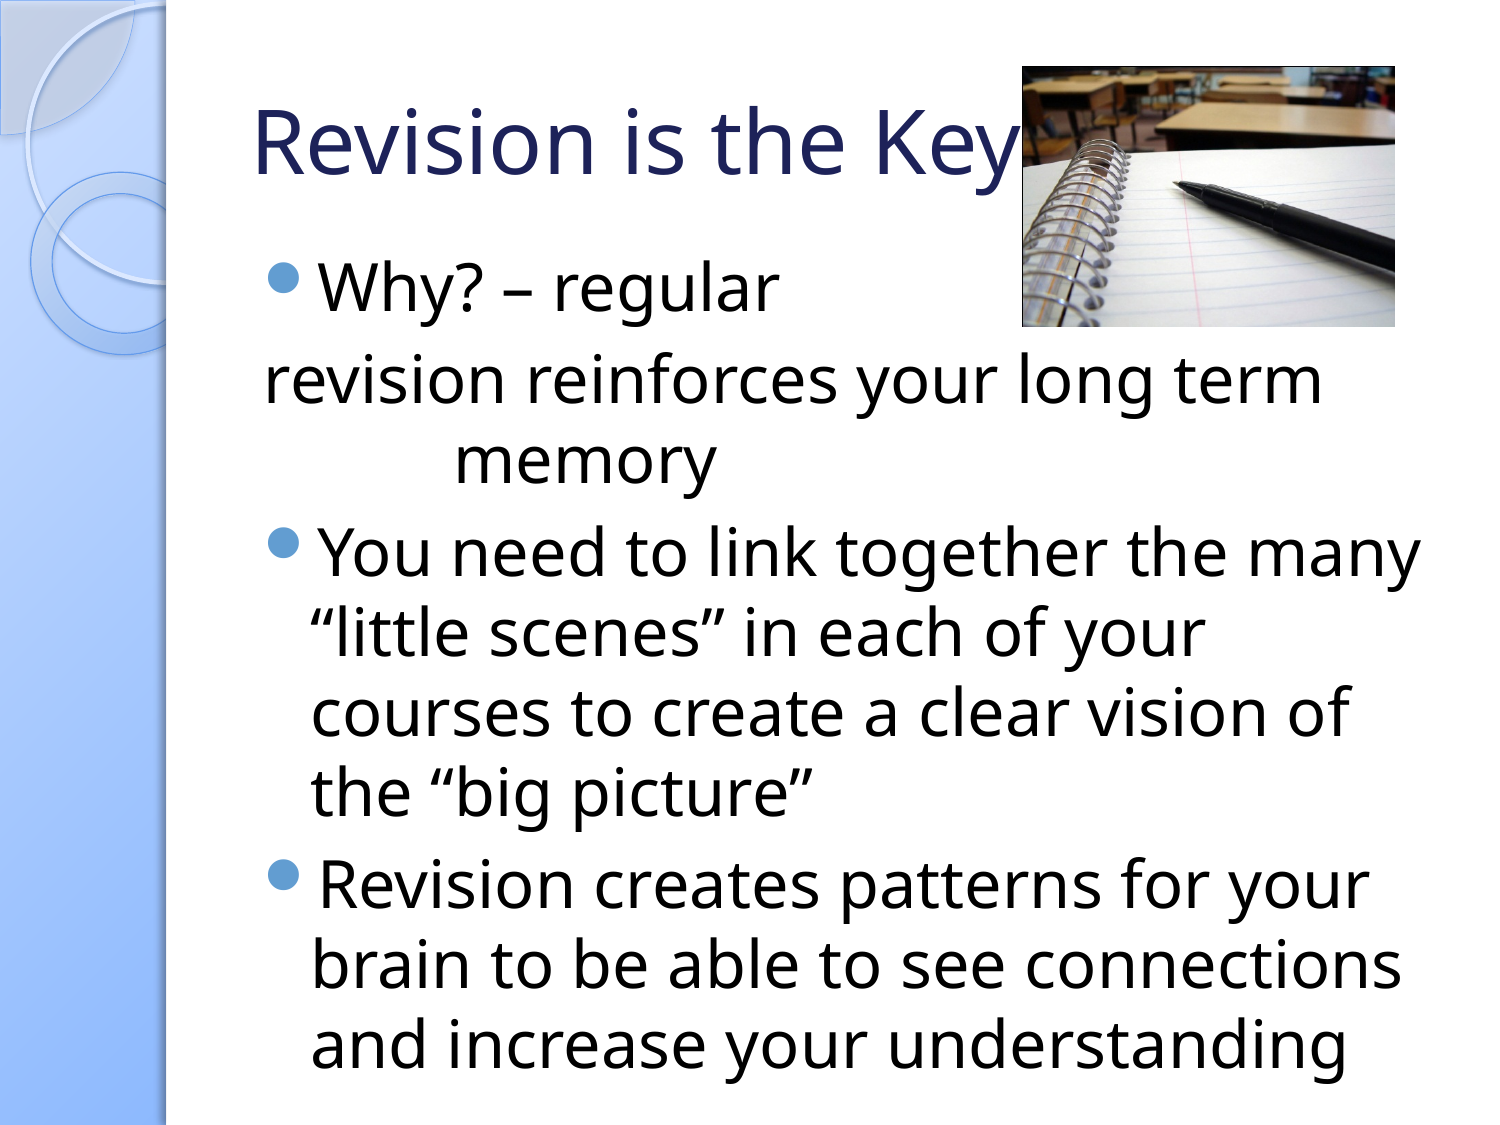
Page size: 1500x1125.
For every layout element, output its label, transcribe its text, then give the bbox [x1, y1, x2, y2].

picture [1022, 66, 1395, 327]
list Why? – regular revision reinforces your long term memory You need to link together the many “little scenes” in each of your courses to create a clear vision of the “big picture” Revision creates patterns for your brain to be able to see connections and increase your understanding [235, 237, 1466, 1025]
title Revision is the Key! [235, 45, 1466, 233]
